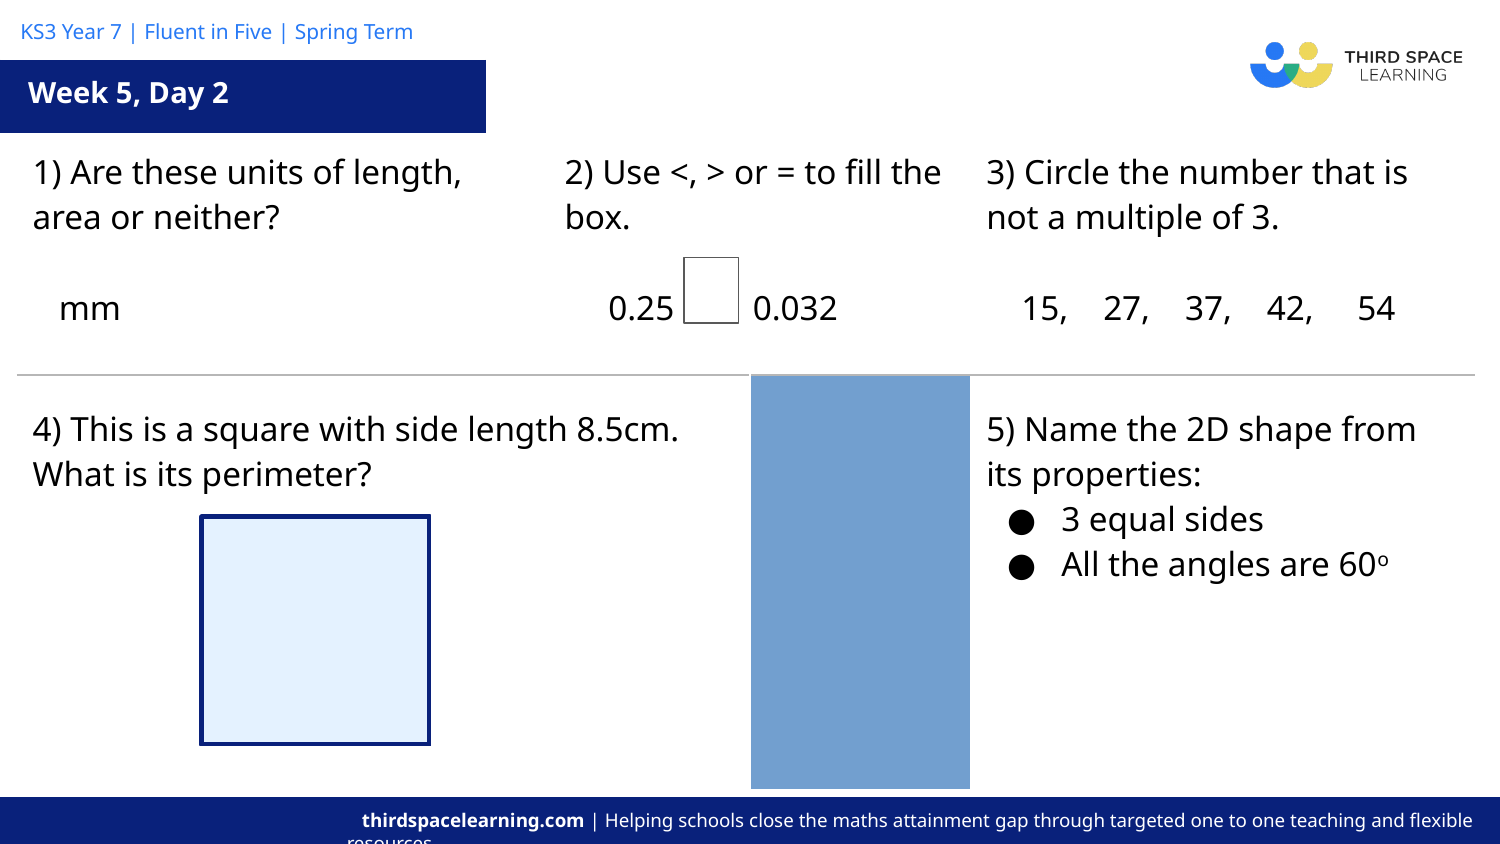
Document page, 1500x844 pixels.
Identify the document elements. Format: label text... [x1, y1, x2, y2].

table_header 1) Are these units of length, area or neither? mm [19, 142, 549, 374]
text_box Week 5, Day 2 [13, 59, 383, 125]
table_cell 4) This is a square with side length 8.5cm. What is its perimeter? [19, 376, 749, 788]
table_cell 5) Name the 2D shape from its properties: 3 equal sides All the angles are 60o [972, 376, 1474, 788]
table_header 3) Circle the number that is not a multiple of 3. 15, 27, 37, 42, 54 [972, 142, 1474, 374]
picture [197, 513, 431, 747]
picture [1250, 33, 1465, 99]
text_box [684, 257, 739, 324]
table_header 2) Use <, > or = to fill the box. 0.25 0.032 [550, 142, 970, 374]
